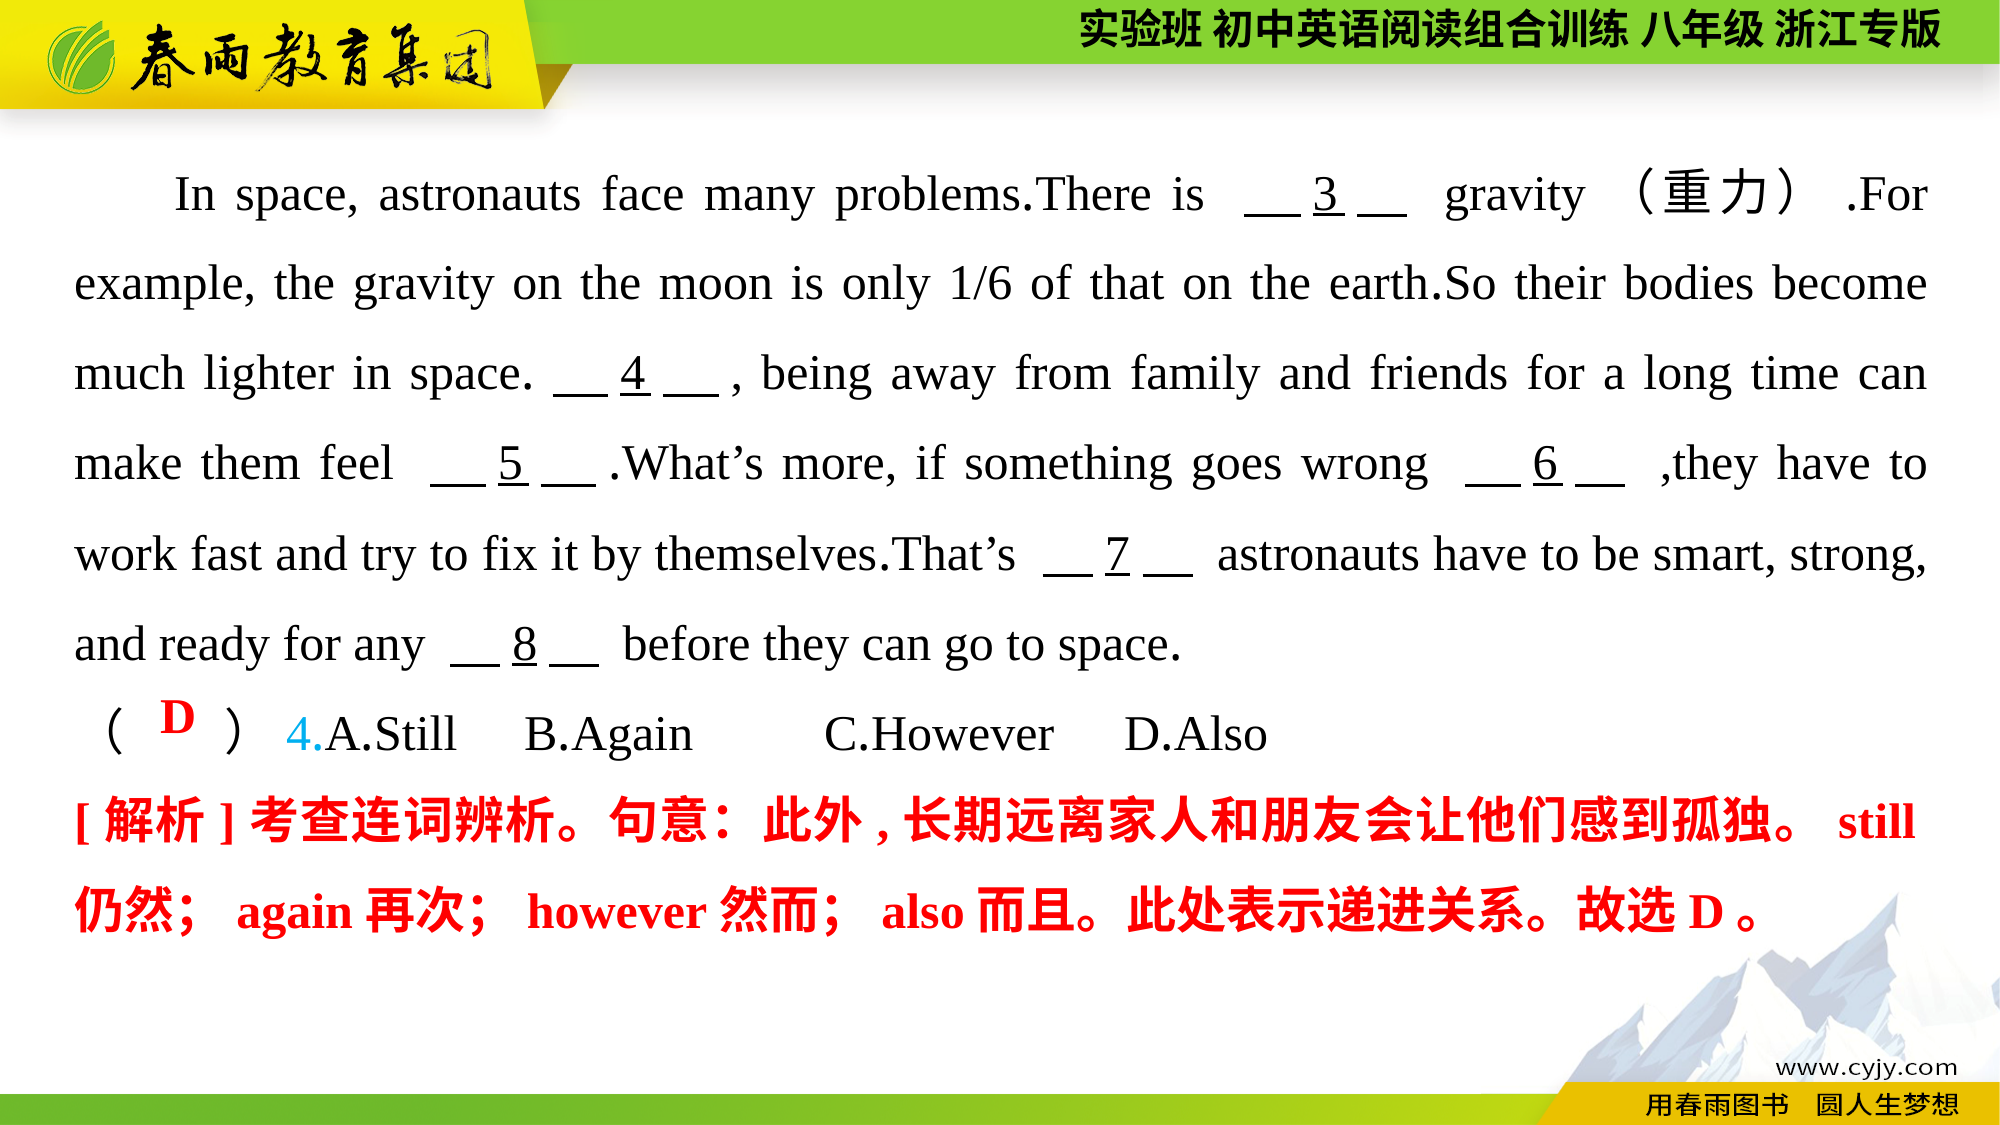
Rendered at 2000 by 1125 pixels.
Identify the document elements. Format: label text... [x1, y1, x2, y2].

list In space, astronauts face many problems.There is 3 gravity（重力）.For example, the gravity on the moon is only 1/6 of that on the earth.So their bodies become much lighter in space. 4 , being away from family and friends for a long time can make them feel 5 .What’s more, if something goes wrong 6 ,they have to work fast and try to fix it by themselves.That’s 7 astronauts have to be smart, strong, and ready for any 8 before they can go to space. （ ）4.A.Still B.Again C.However D.Also [59, 122, 1944, 751]
text_box [解析]考查连词辨析。句意：此外,长期远离家人和朋友会让他们感到孤独。still仍然；again再次；however然而；also而且。此处表示递进关系。故选D。 [59, 751, 1944, 947]
picture [0, 0, 2000, 1125]
text_box D [145, 675, 212, 751]
